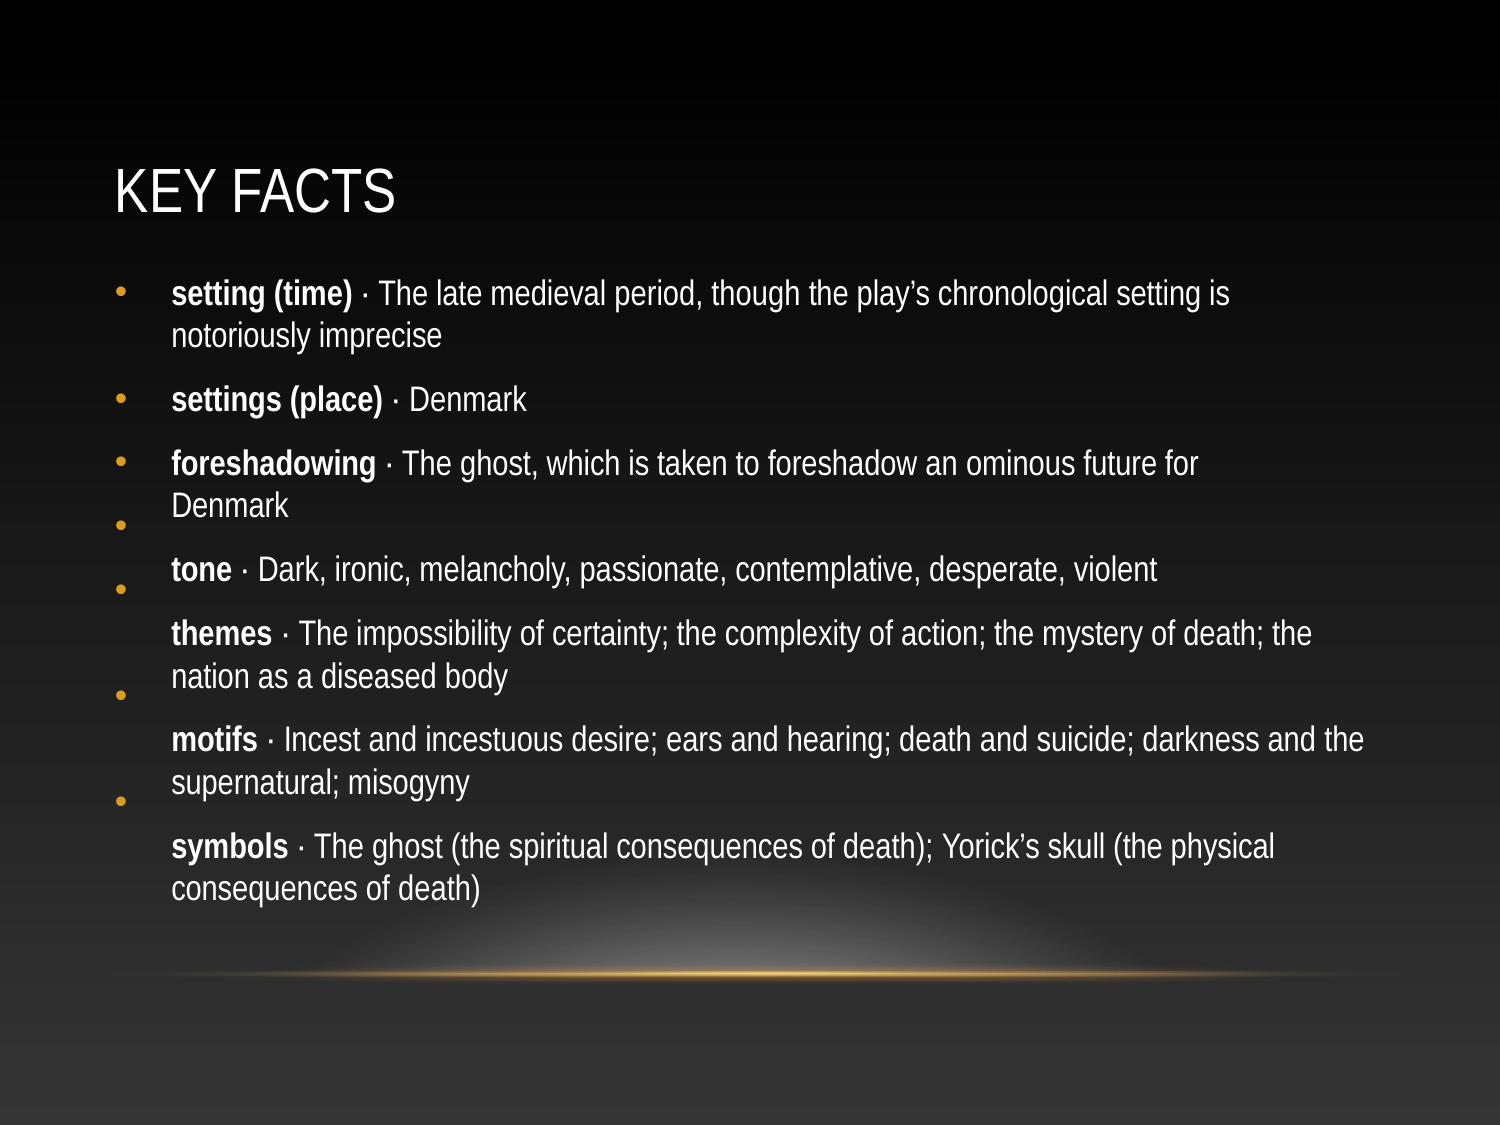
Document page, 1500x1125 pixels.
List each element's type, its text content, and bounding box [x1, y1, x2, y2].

text_box • • • • [112, 351, 130, 609]
picture [0, 0, 1500, 1125]
text_box • [112, 266, 130, 311]
title KEY FACTS [112, 147, 402, 338]
text_box setting (time) · The late medieval period, though the play’s chronological setting is notoriously imprecise settings (place) · Denmark foreshadowing · The ghost, which is taken to foreshadow an ominous future for Denmark tone · Dark, ironic, melancholy, passionate, contemplative, desperate, violent themes · The impossibility of certainty; the complexity of action; the mystery of death; the nation as a diseased body motifs · Incest and incestuous desire; ears and hearing; death and suicide; darkness and the supernatural; misogyny symbols · The ghost (the spiritual consequences of death); Yorick’s skull (the physical consequences of death) [169, 267, 1381, 908]
text_box • [112, 669, 130, 715]
text_box • [112, 776, 130, 821]
